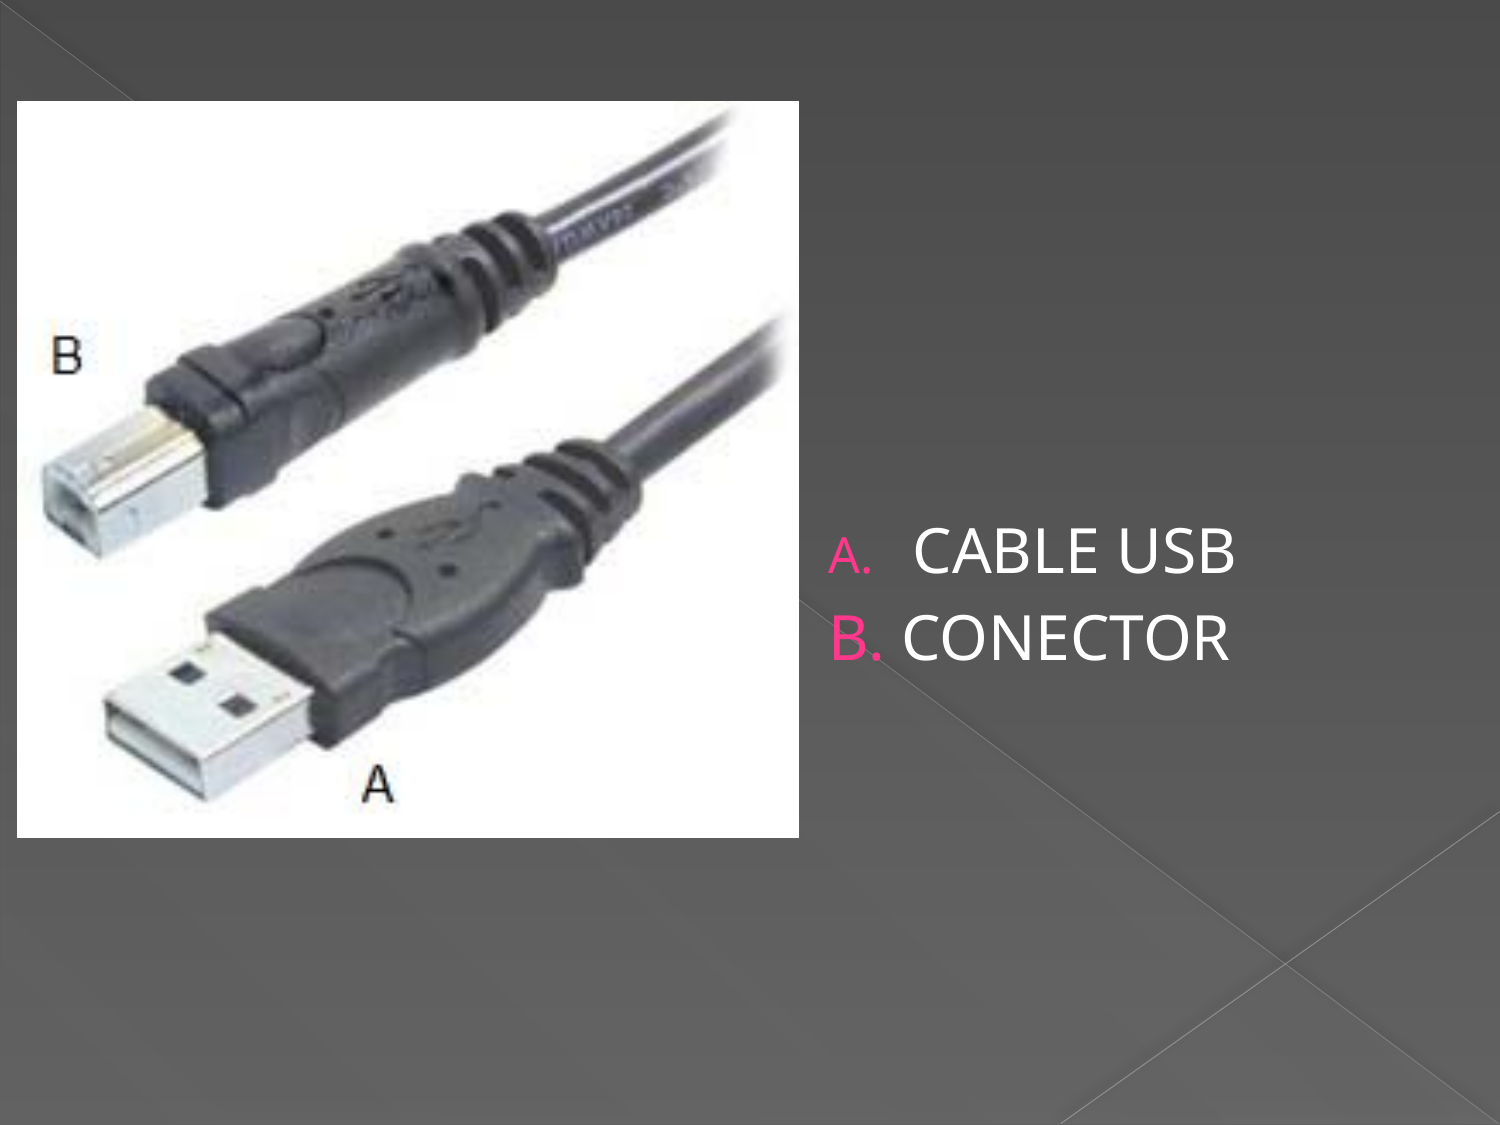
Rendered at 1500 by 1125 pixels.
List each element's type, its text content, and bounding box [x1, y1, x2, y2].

list CABLE USB B. CONECTOR [802, 503, 1443, 918]
picture [17, 101, 799, 839]
